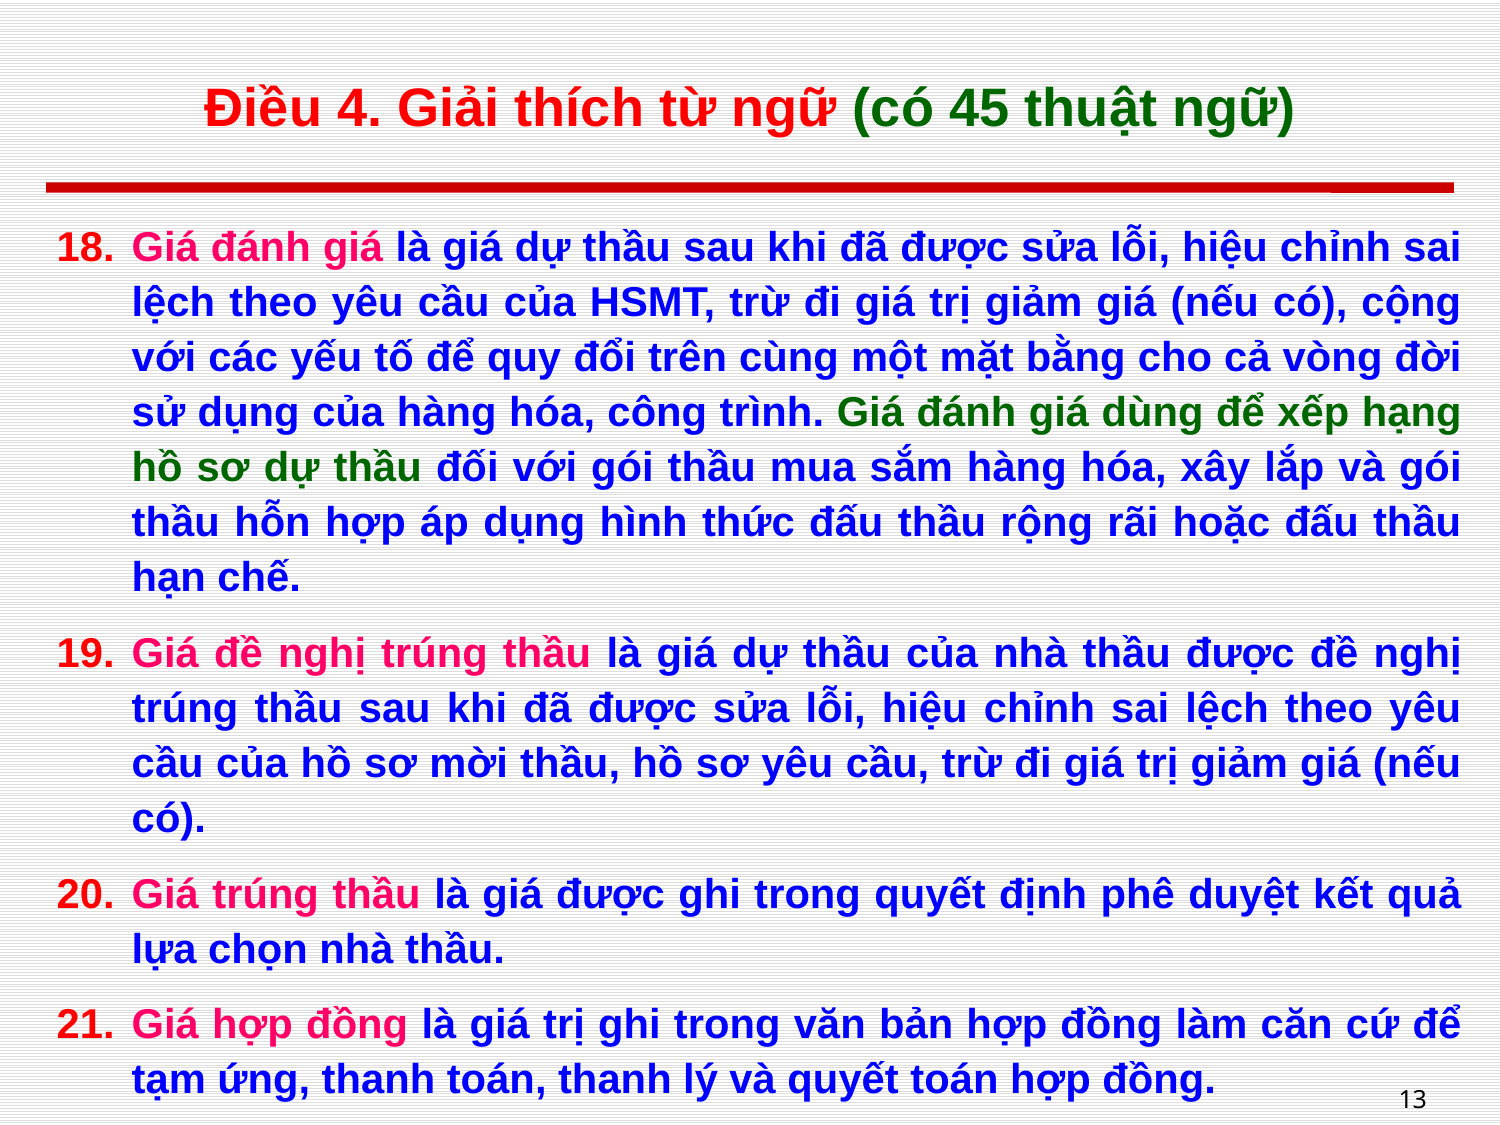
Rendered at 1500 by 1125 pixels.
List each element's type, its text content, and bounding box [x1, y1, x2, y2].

text_box Giá đánh giá là giá dự thầu sau khi đã được sửa lỗi, hiệu chỉnh sai lệch theo yêu cầu của HSMT, trừ đi giá trị giảm giá (nếu có), cộng với các yếu tố để quy đổi trên cùng một mặt bằng cho cả vòng đời sử dụng của hàng hóa, công trình. Giá đánh giá dùng để xếp hạng hồ sơ dự thầu đối với gói thầu mua sắm hàng hóa, xây lắp và gói thầu hỗn hợp áp dụng hình thức đấu thầu rộng rãi hoặc đấu thầu hạn chế. Giá đề nghị trúng thầu là giá dự thầu của nhà thầu được đề nghị trúng thầu sau khi đã được sửa lỗi, hiệu chỉnh sai lệch theo yêu cầu của hồ sơ mời thầu, hồ sơ yêu cầu, trừ đi giá trị giảm giá (nếu có). Giá trúng thầu là giá được ghi trong quyết định phê duyệt kết quả lựa chọn nhà thầu. Giá hợp đồng là giá trị ghi trong văn bản hợp đồng làm căn cứ để tạm ứng, thanh toán, thanh lý và quyết toán hợp đồng. [23, 199, 1477, 1088]
title Điều 4. Giải thích từ ngữ (có 45 thuật ngữ) [38, 24, 1463, 175]
